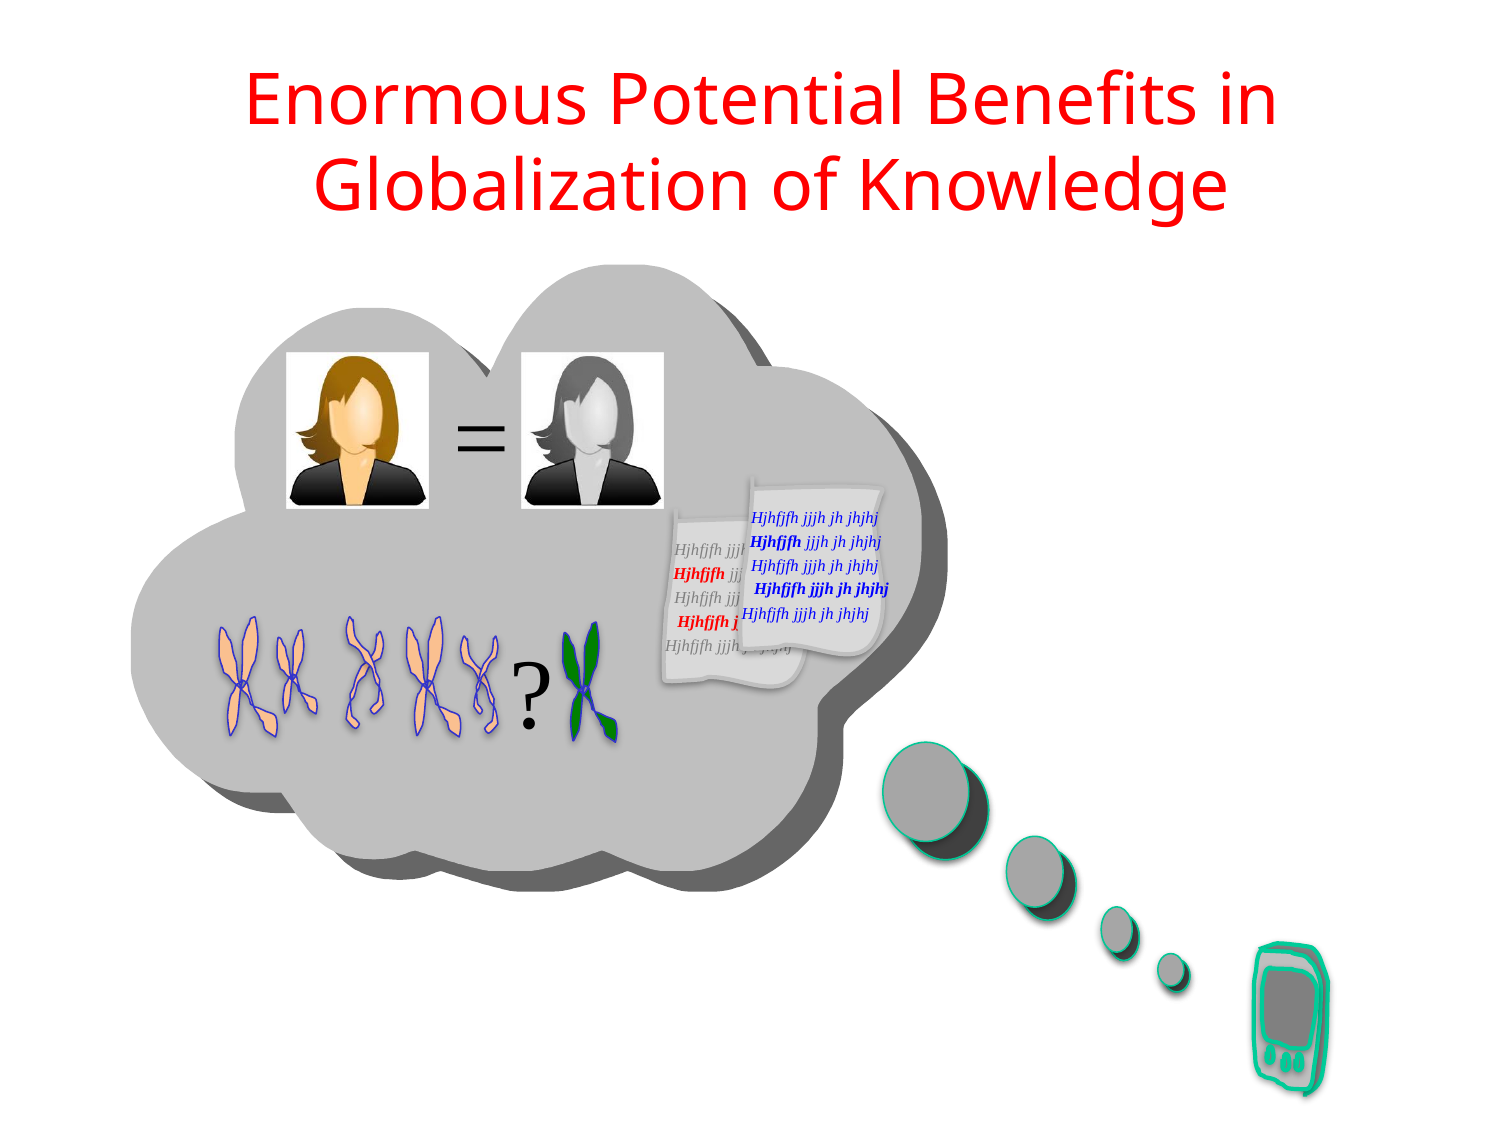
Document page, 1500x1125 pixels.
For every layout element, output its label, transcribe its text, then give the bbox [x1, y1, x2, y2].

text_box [1006, 836, 1077, 921]
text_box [1157, 953, 1191, 993]
title Enormous Potential Benefits in Globalization of Knowledge [74, 44, 1469, 233]
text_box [1100, 906, 1140, 961]
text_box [1253, 943, 1329, 1097]
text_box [130, 264, 948, 892]
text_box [882, 741, 989, 860]
